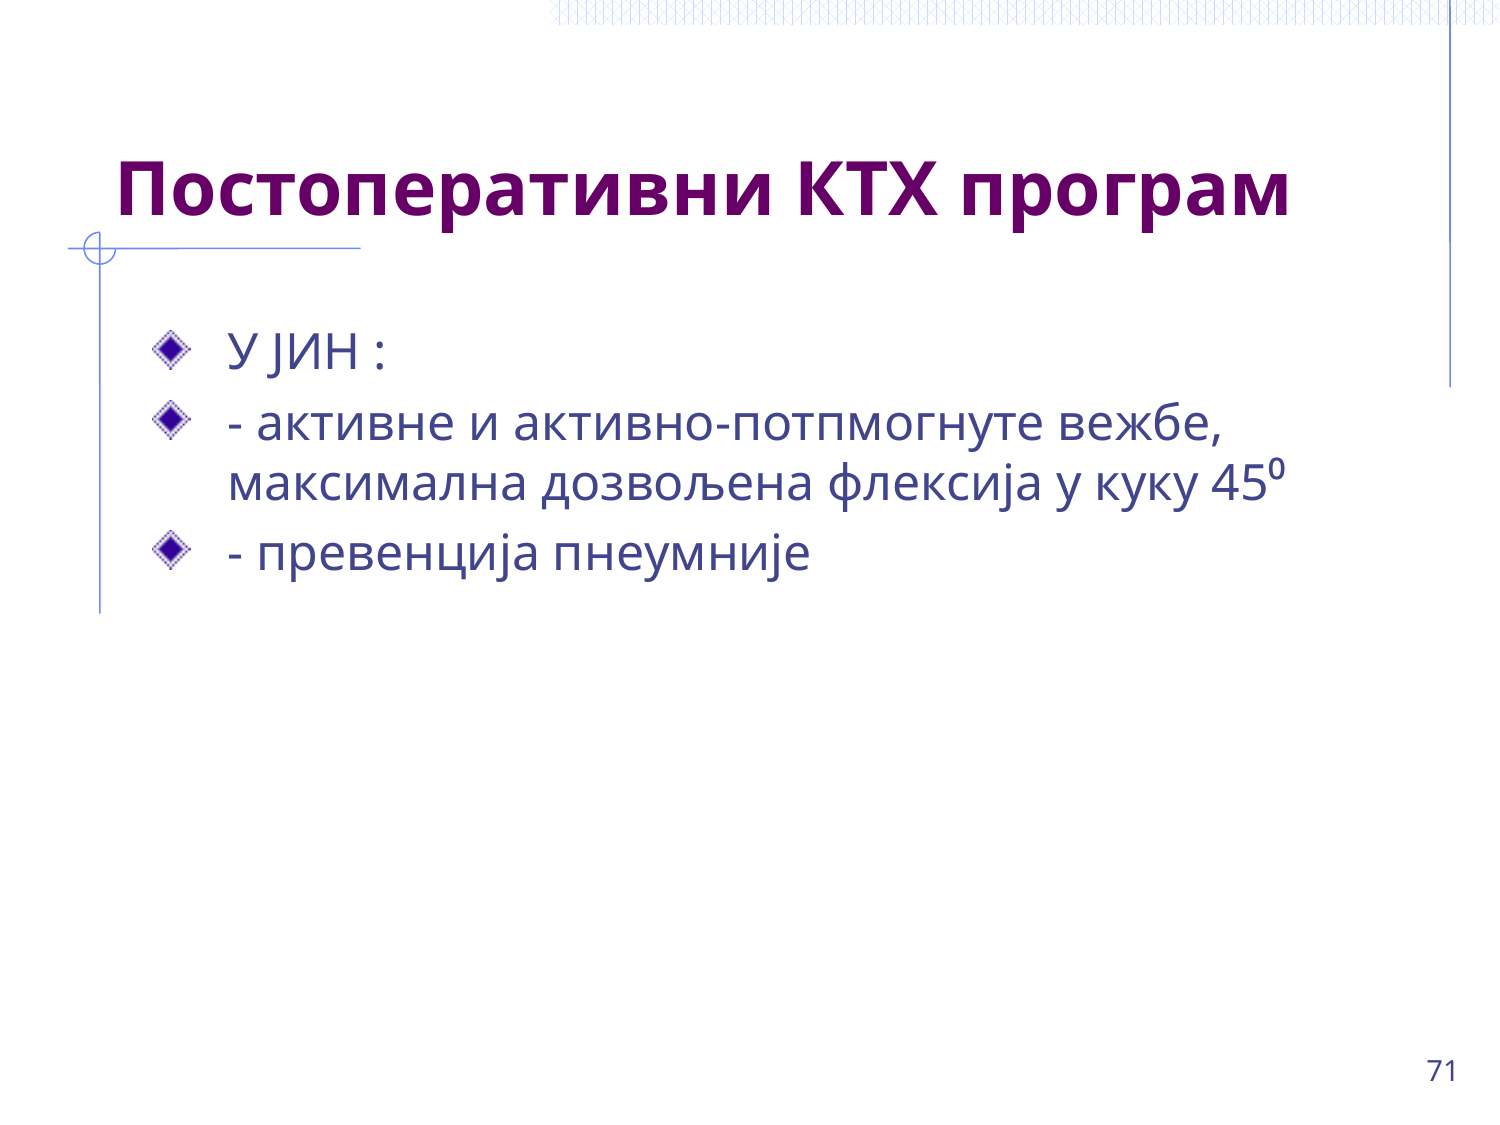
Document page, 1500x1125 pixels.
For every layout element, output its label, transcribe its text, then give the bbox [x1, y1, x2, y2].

slide_number 71 [1162, 1025, 1475, 1100]
picture [152, 530, 191, 570]
picture [152, 330, 191, 370]
list У ЈИН : - активне и активно-потпмогнуте вежбе, максимална дозвољена флексија у куку 45⁰ - превенција пнеумније [137, 312, 1413, 988]
title Постоперативни КТХ програм [99, 49, 1376, 238]
picture [152, 400, 191, 440]
